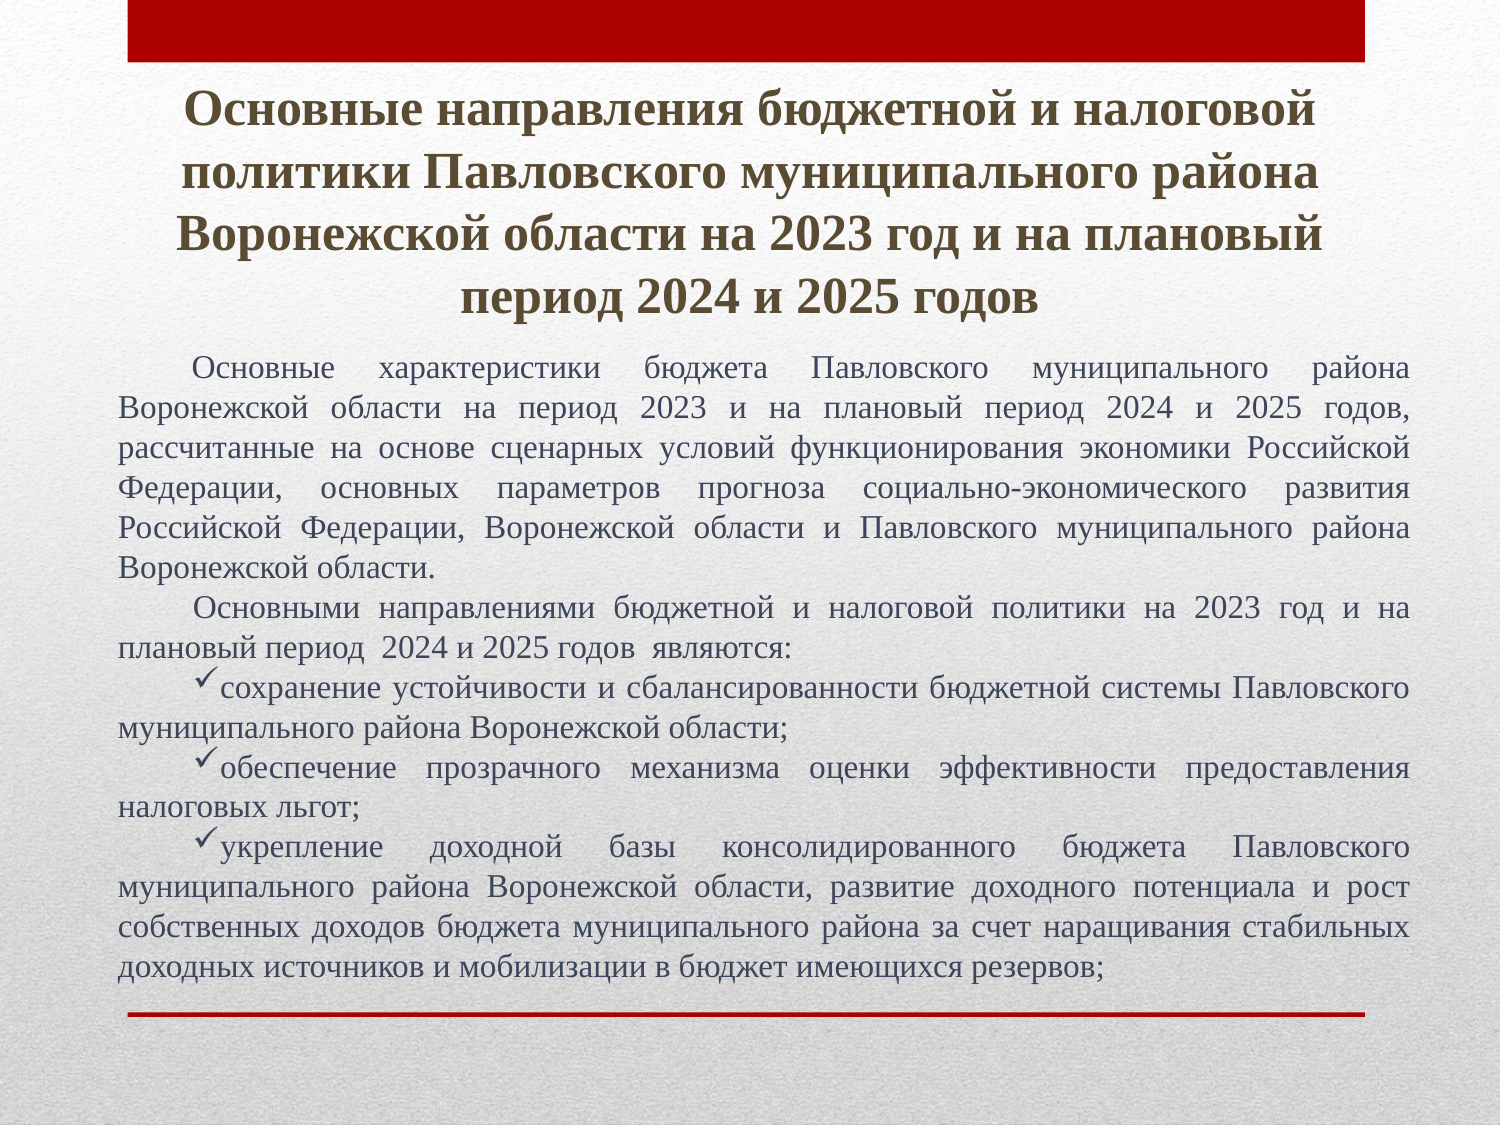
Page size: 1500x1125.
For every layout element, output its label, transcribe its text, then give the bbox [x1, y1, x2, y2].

text_box Основные направления бюджетной и налоговой политики Павловского муниципального района Воронежской области на 2023 год и на плановый период 2024 и 2025 годов [76, 66, 1424, 331]
text_box Основные характеристики бюджета Павловского муниципального района Воронежской области на период 2023 и на плановый период 2024 и 2025 годов, рассчитанные на основе сценарных условий функционирования экономики Российской Федерации, основных параметров прогноза социально-экономического развития Российской Федерации, Воронежской области и Павловского муниципального района Воронежской области. Основными направлениями бюджетной и налоговой политики на 2023 год и на плановый период 2024 и 2025 годов являются: сохранение устойчивости и сбалансированности бюджетной системы Павловского муниципального района Воронежской области; обеспечение прозрачного механизма оценки эффективности предоставления налоговых льгот; укрепление доходной базы консолидированного бюджета Павловского муниципального района Воронежской области, развитие доходного потенциала и рост собственных доходов бюджета муниципального района за счет наращивания стабильных доходных источников и мобилизации в бюджет имеющихся резервов; [102, 338, 1428, 1032]
